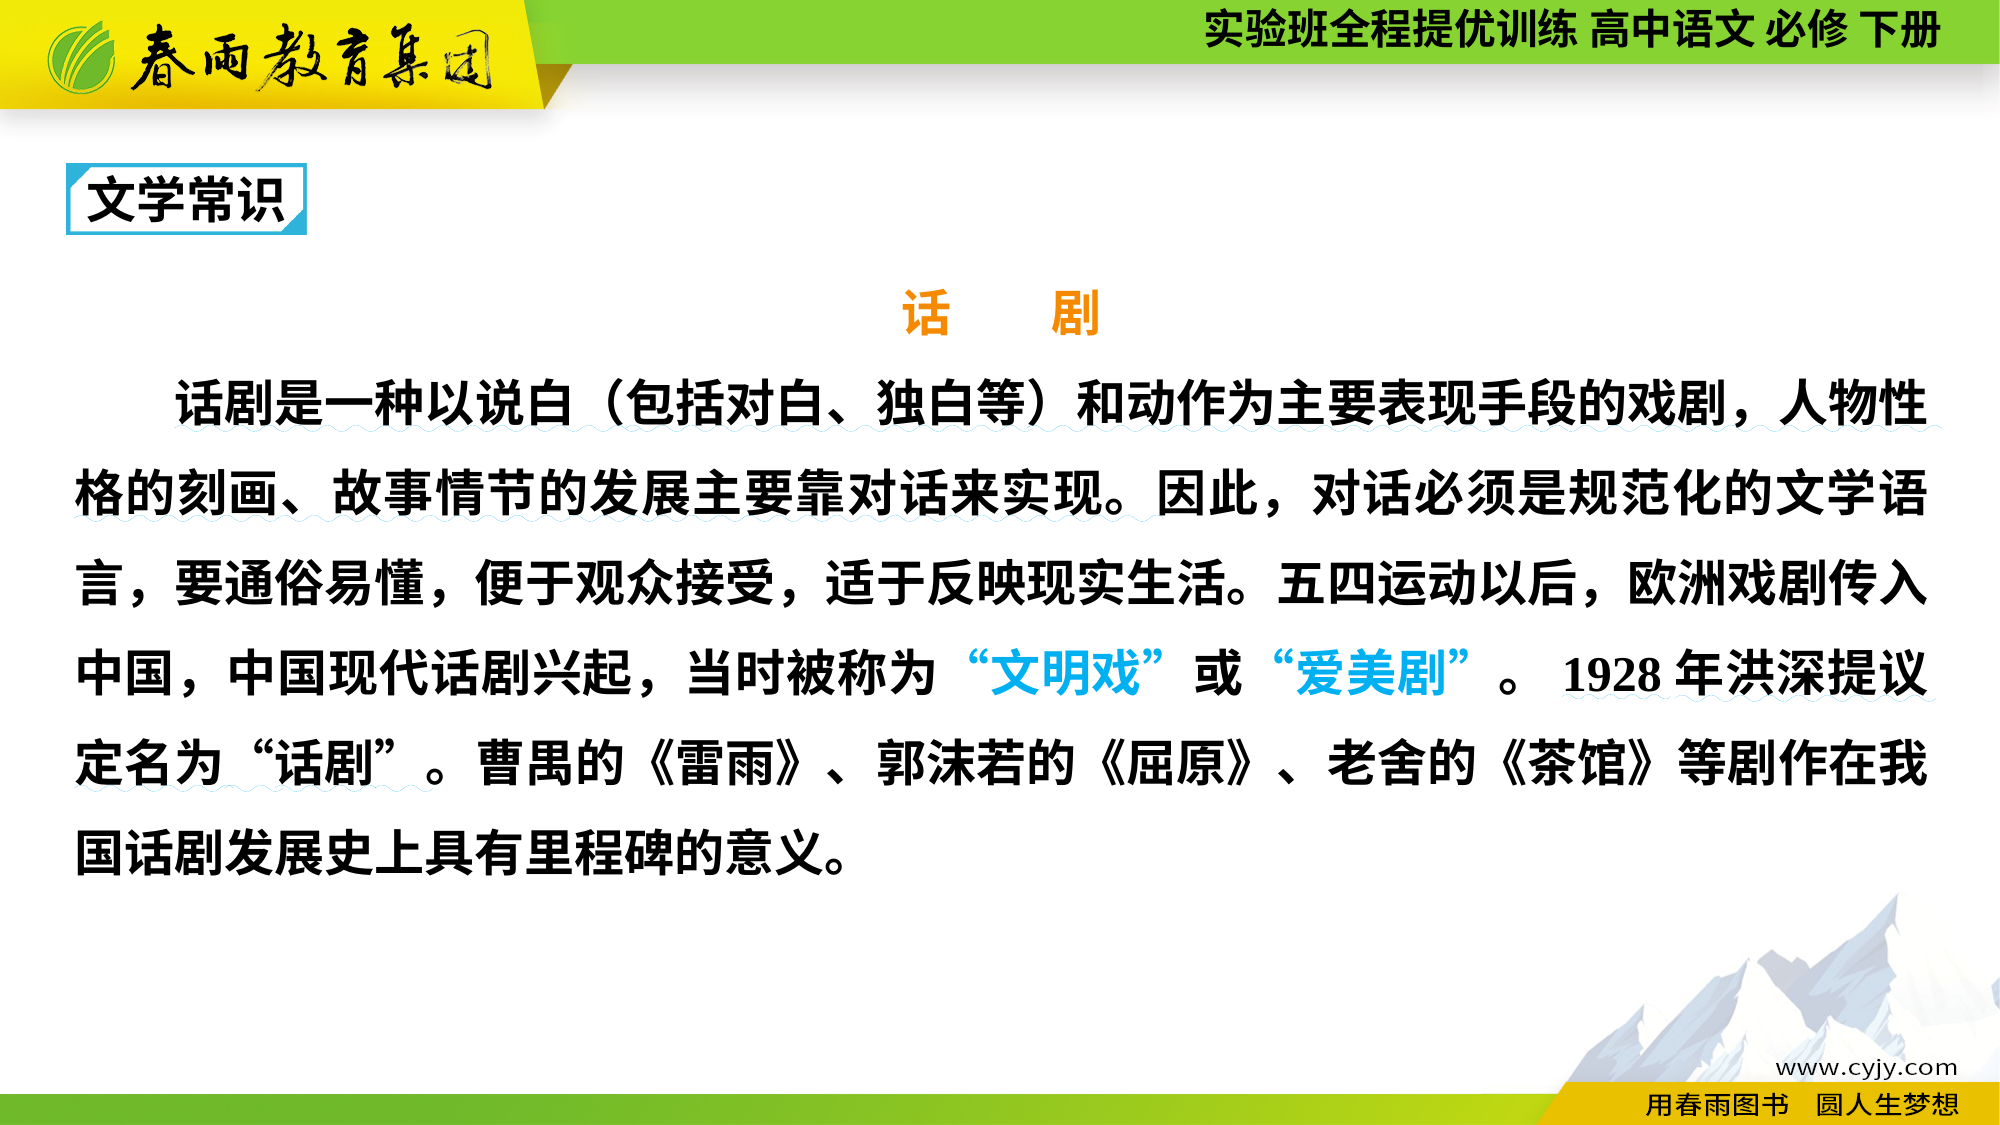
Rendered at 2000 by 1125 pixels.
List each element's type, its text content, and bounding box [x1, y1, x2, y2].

picture [0, 0, 2000, 1125]
list 话 剧 话剧是一种以说白（包括对白、独白等）和动作为主要表现手段的戏剧，人物性格的刻画、故事情节的发展主要靠对话来实现。因此，对话必须是规范化的文学语言，要通俗易懂，便于观众接受，适于反映现实生活。五四运动以后，欧洲戏剧传入中国，中国现代话剧兴起，当时被称为“文明戏”或“爱美剧”。1928年洪深提议定名为“话剧”。曹禺的《雷雨》、郭沫若的《屈原》、老舍的《茶馆》等剧作在我国话剧发展史上具有里程碑的意义。 [59, 243, 1944, 884]
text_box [66, 160, 307, 237]
